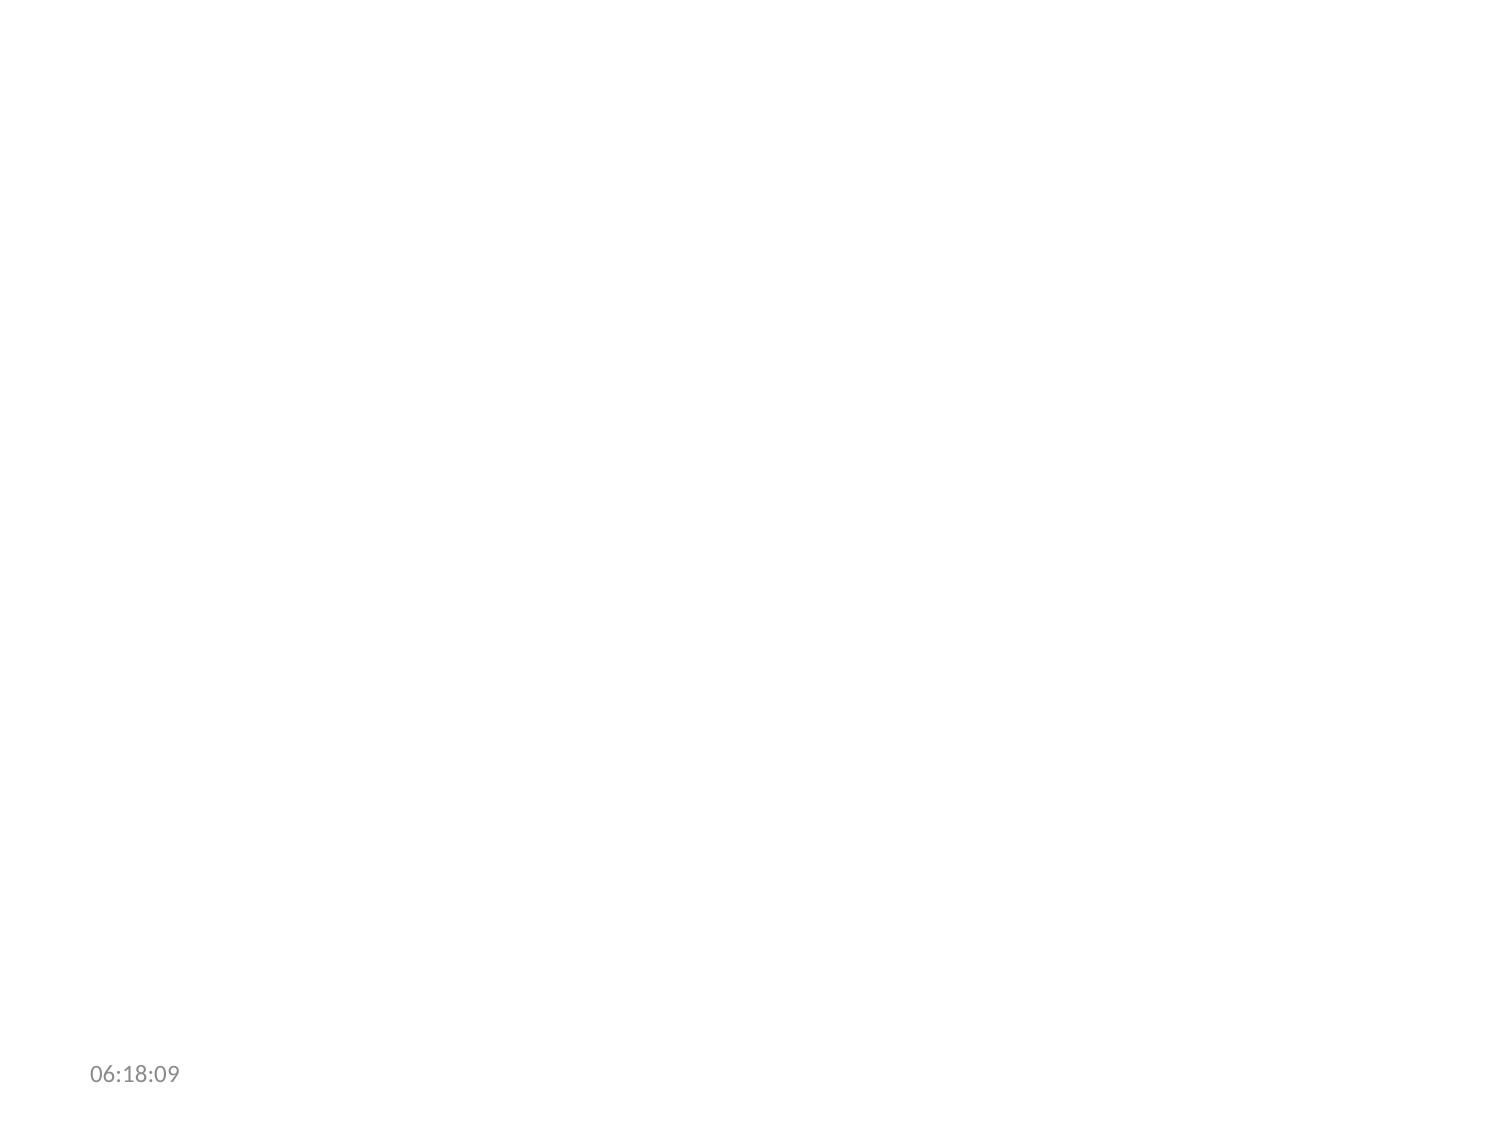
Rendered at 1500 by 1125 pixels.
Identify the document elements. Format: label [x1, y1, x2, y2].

slide_number [75, 1042, 425, 1103]
